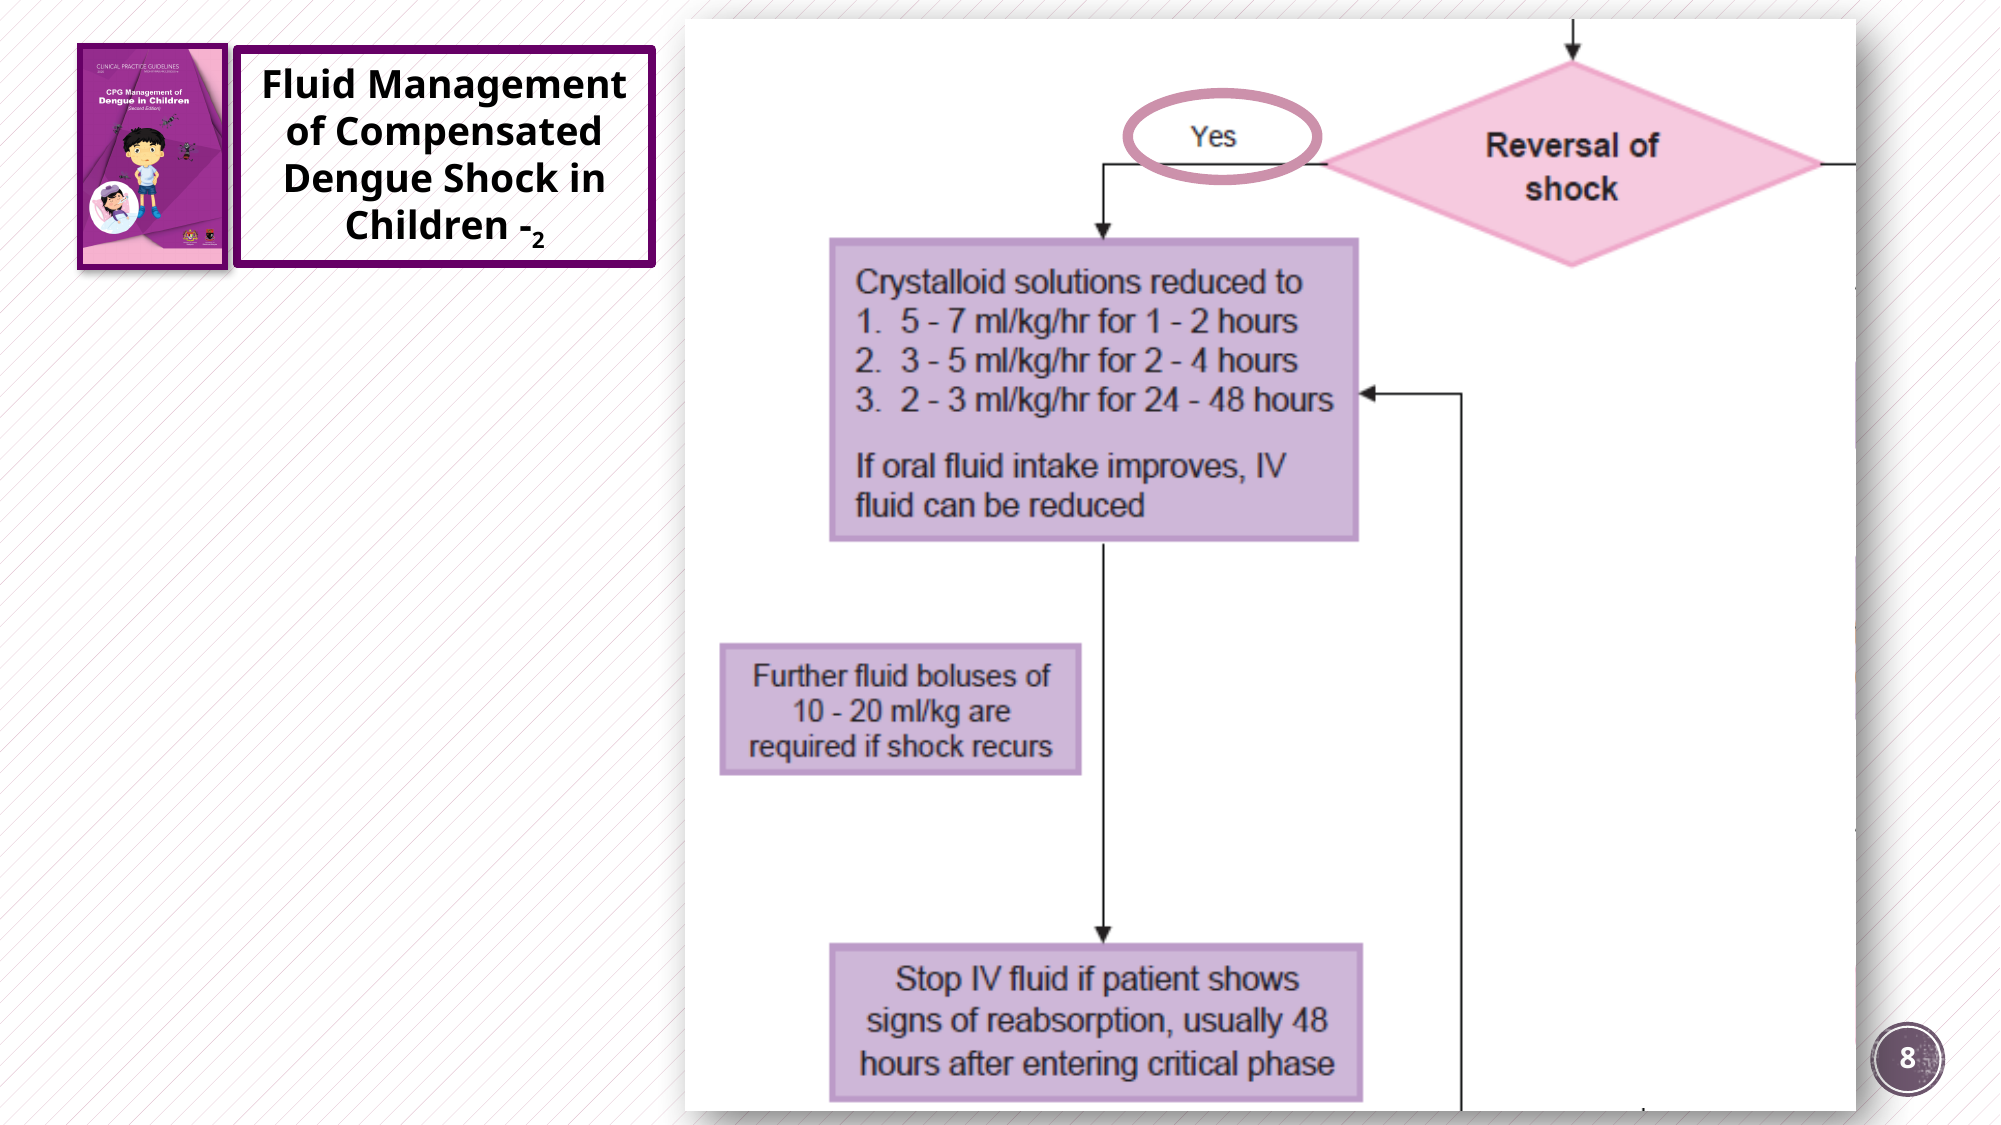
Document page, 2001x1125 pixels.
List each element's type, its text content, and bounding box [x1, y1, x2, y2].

text_box Fluid Management of Compensated Dengue Shock in Children -2 [237, 49, 652, 264]
slide_number 8 [1904, 1028, 1961, 1089]
picture [83, 49, 222, 264]
picture [685, 19, 1856, 1111]
